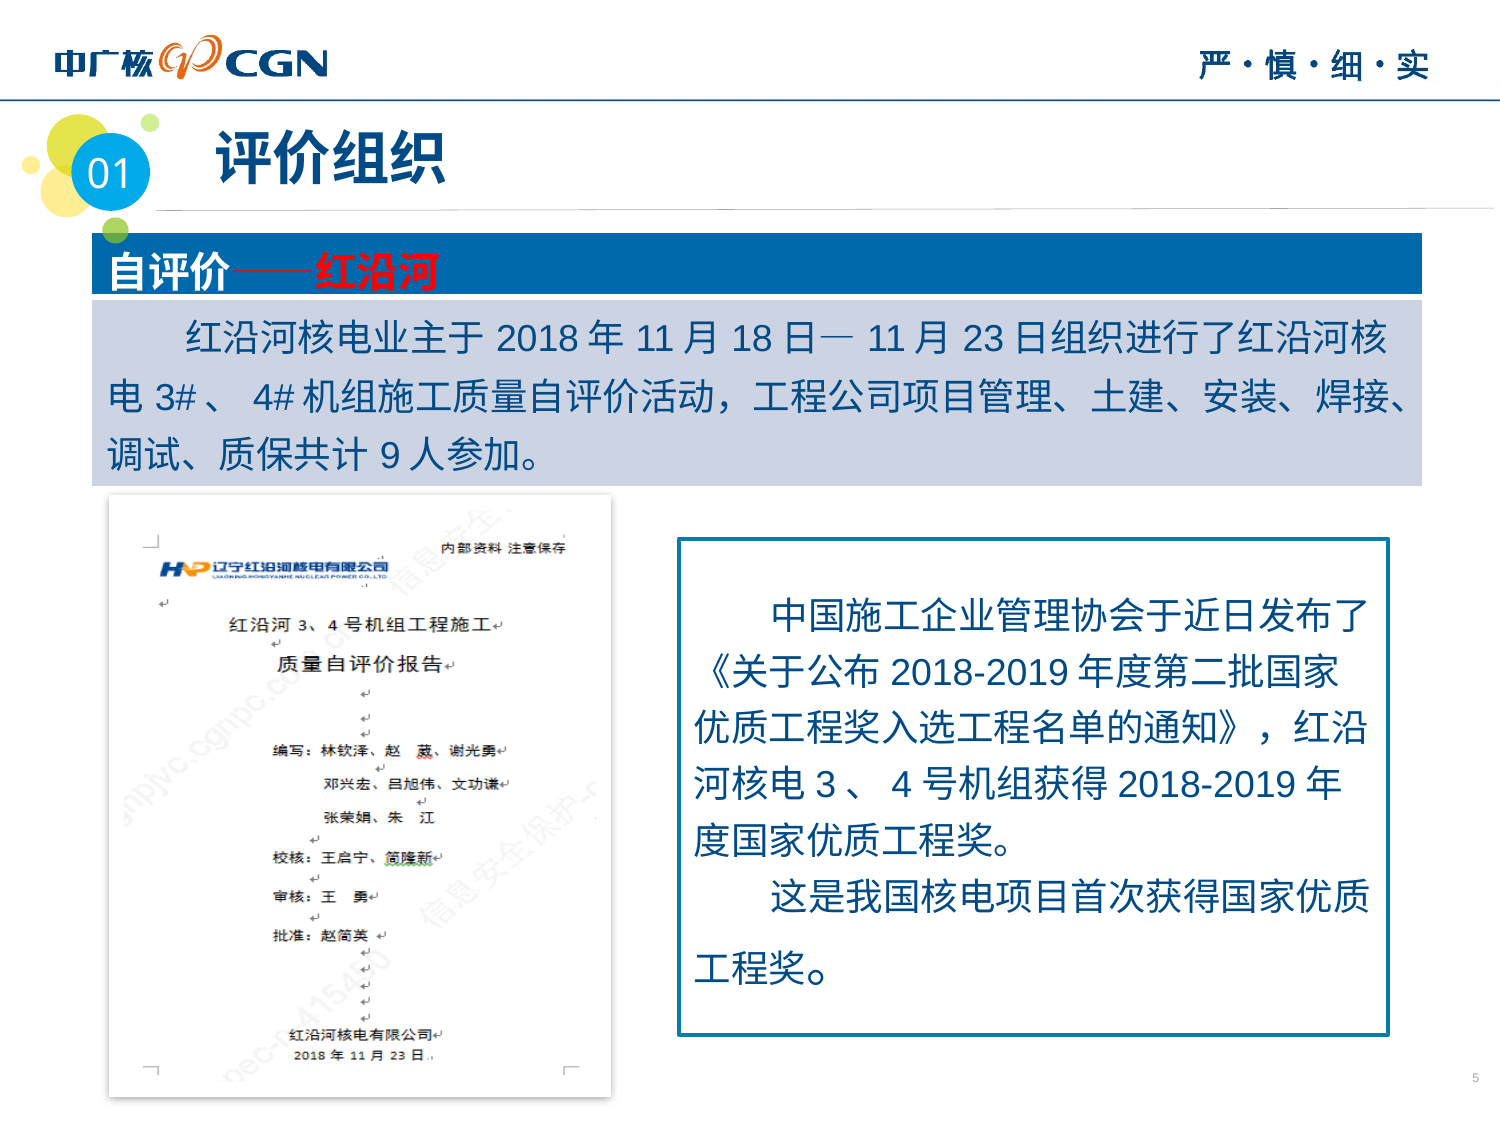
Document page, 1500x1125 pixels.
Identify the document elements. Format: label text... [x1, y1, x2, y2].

table_cell 红沿河核电业主于2018年11月18日—11月23日组织进行了红沿河核电3#、4#机组施工质量自评价活动，工程公司项目管理、土建、安装、焊接、调试、质保共计9人参加。 [92, 300, 1422, 486]
text_box 评价组织 [160, 113, 1128, 199]
table_header 自评价——红沿河 [92, 233, 1422, 294]
slide_number 5 [1144, 1047, 1495, 1107]
picture [0, 0, 1500, 1125]
text_box 中国施工企业管理协会于近日发布了《关于公布2018-2019年度第二批国家优质工程奖入选工程名单的通知》，红沿河核电3、4号机组获得2018-2019年度国家优质工程奖。 这是我国核电项目首次获得国家优质工程奖。 [677, 537, 1390, 1037]
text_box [21, 113, 160, 244]
